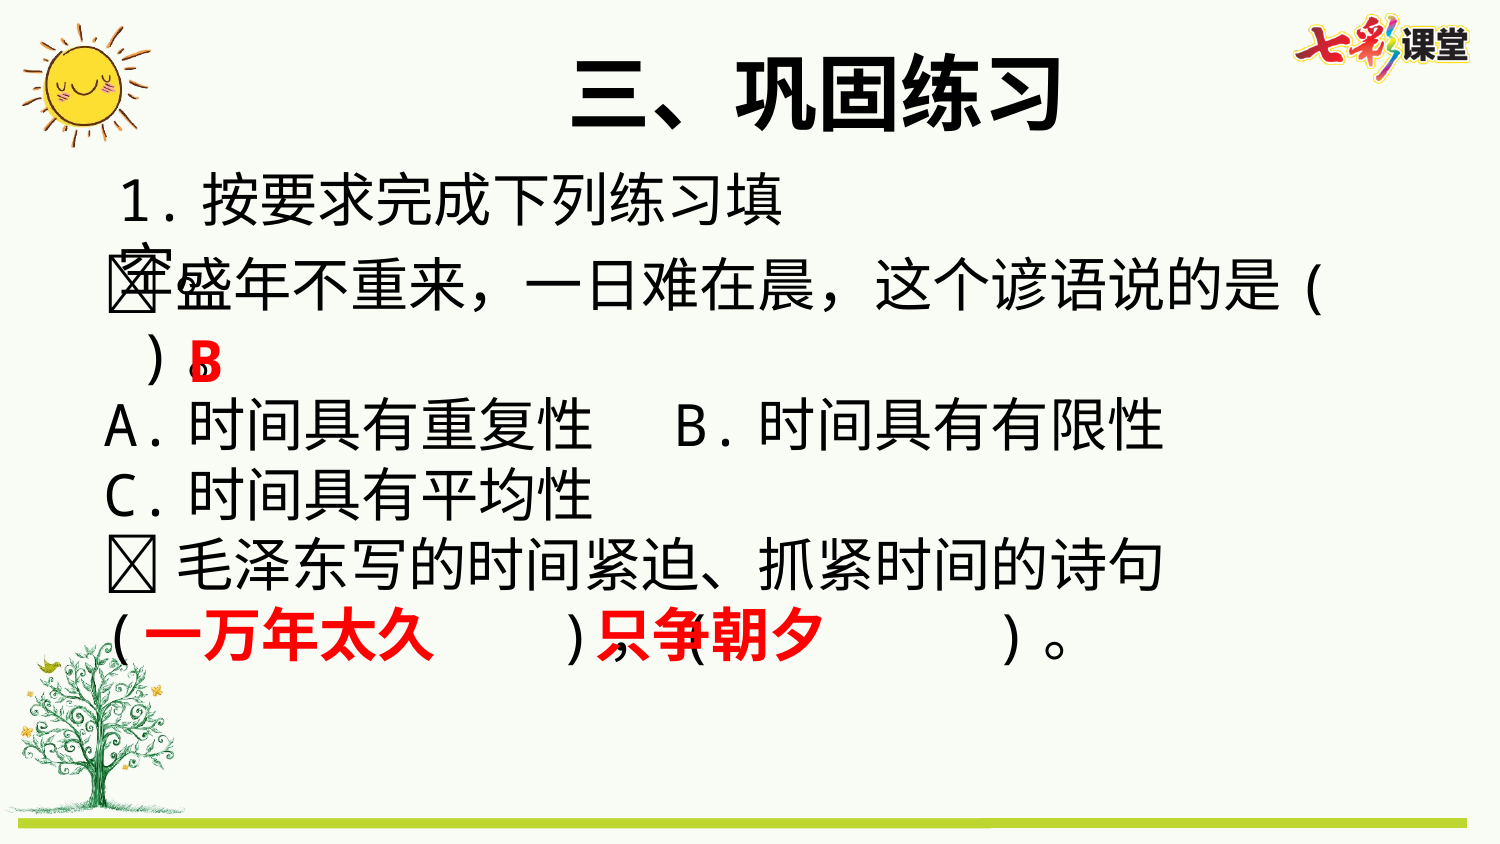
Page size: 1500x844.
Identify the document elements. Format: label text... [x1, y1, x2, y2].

text_box 盛年不重来，一日难在晨，这个谚语说的是( )。 A.时间具有重复性 B.时间具有有限性 C.时间具有平均性 毛泽东写的时间紧迫、抓紧时间的诗句 ( )，( )。 [88, 241, 1474, 676]
text_box 一万年太久 [130, 590, 529, 676]
picture [0, 0, 173, 172]
text_box B [173, 317, 244, 402]
text_box 只争朝夕 [579, 590, 976, 676]
text_box 1.按要求完成下列练习填空。 [102, 155, 880, 311]
text_box 三、巩固练习 [552, 33, 1083, 149]
picture [1291, 9, 1472, 87]
picture [0, 608, 1467, 844]
